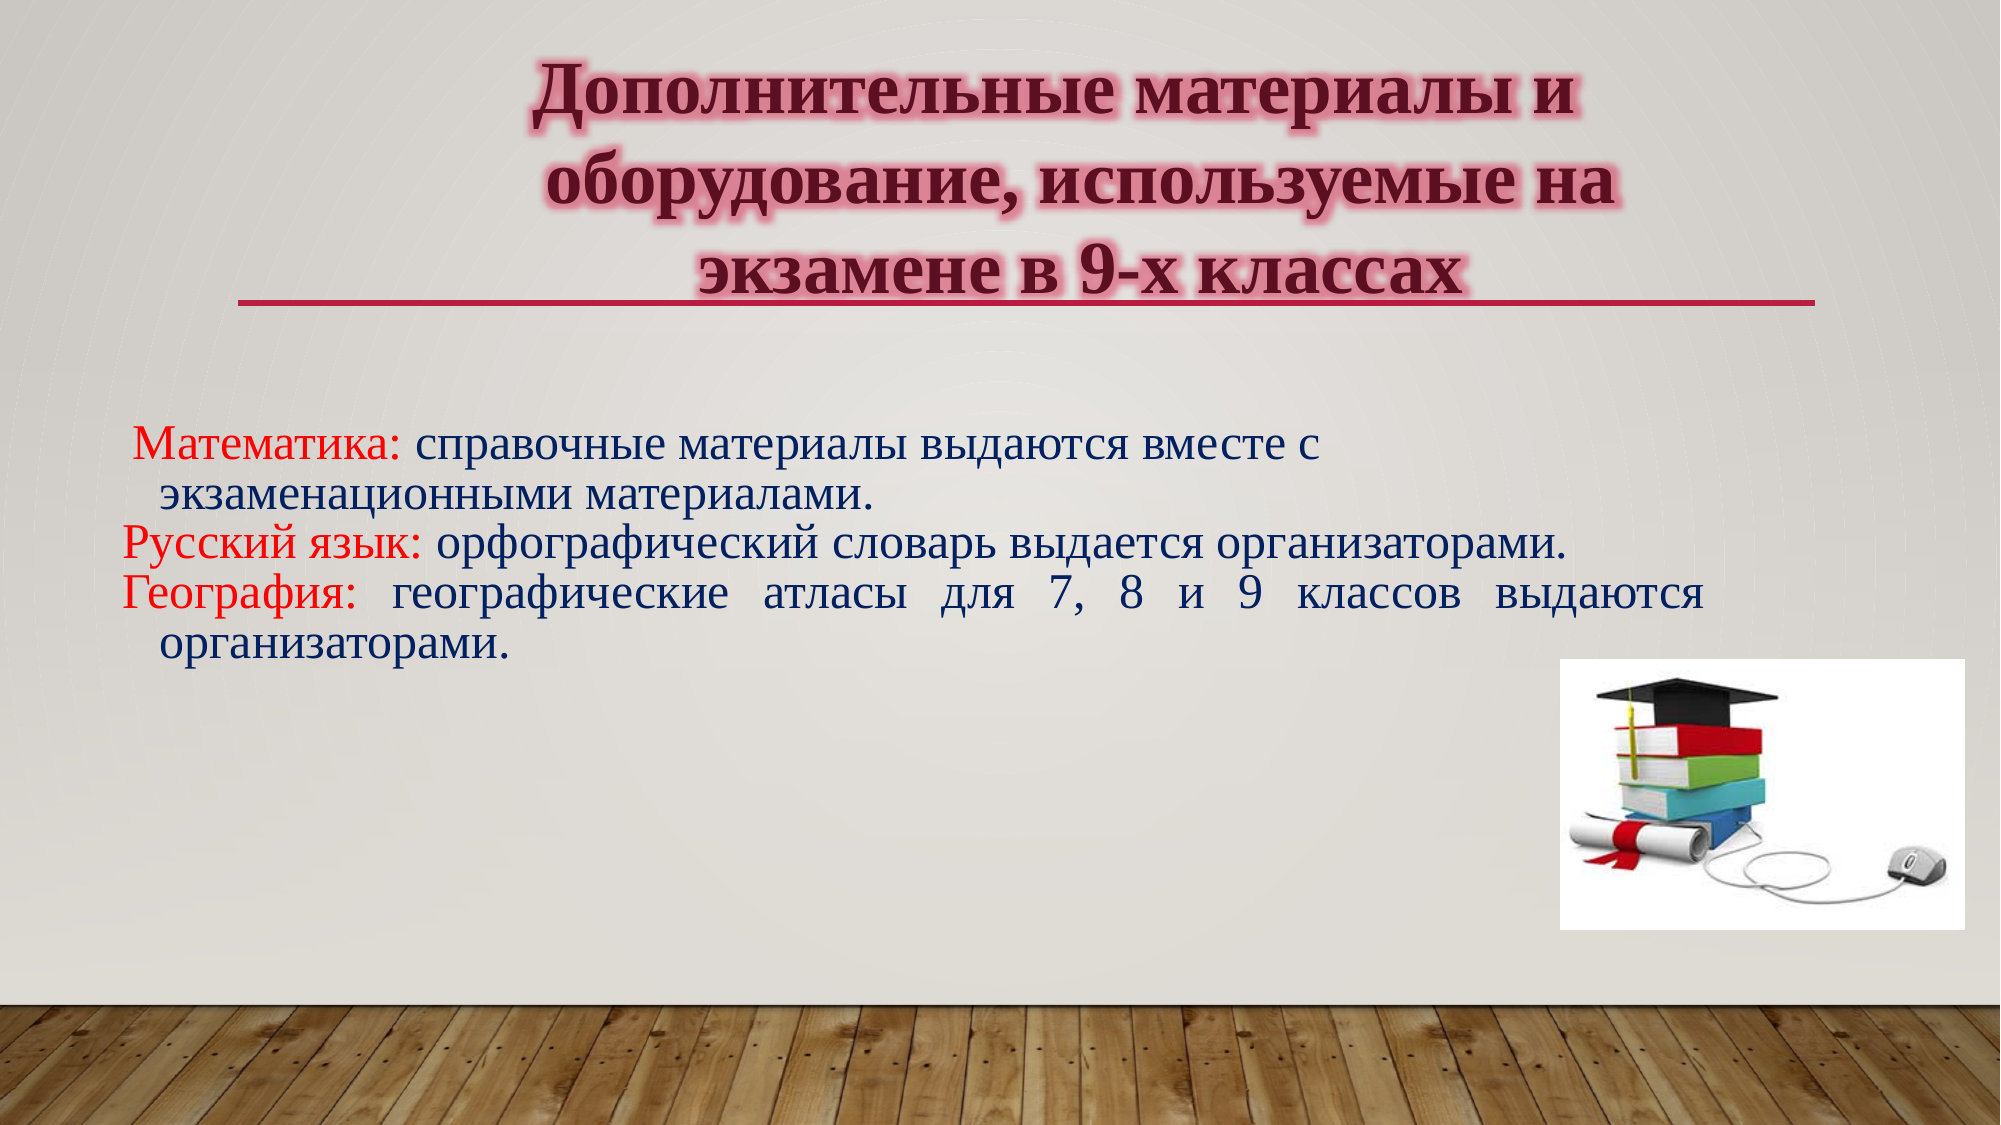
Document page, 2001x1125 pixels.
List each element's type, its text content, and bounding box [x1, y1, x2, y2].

picture [0, 1005, 2000, 1125]
list Математика: справочные материалы выдаются вместе с экзаменационными материалами. Русский язык: орфографический словарь выдается организаторами. География: географические атласы для 7, 8 и 9 классов выдаются организаторами. [107, 318, 1721, 930]
text_box Дополнительные материалы и оборудование, используемые на экзамене в 9-х классах [468, 30, 1641, 316]
picture [1560, 659, 1966, 930]
